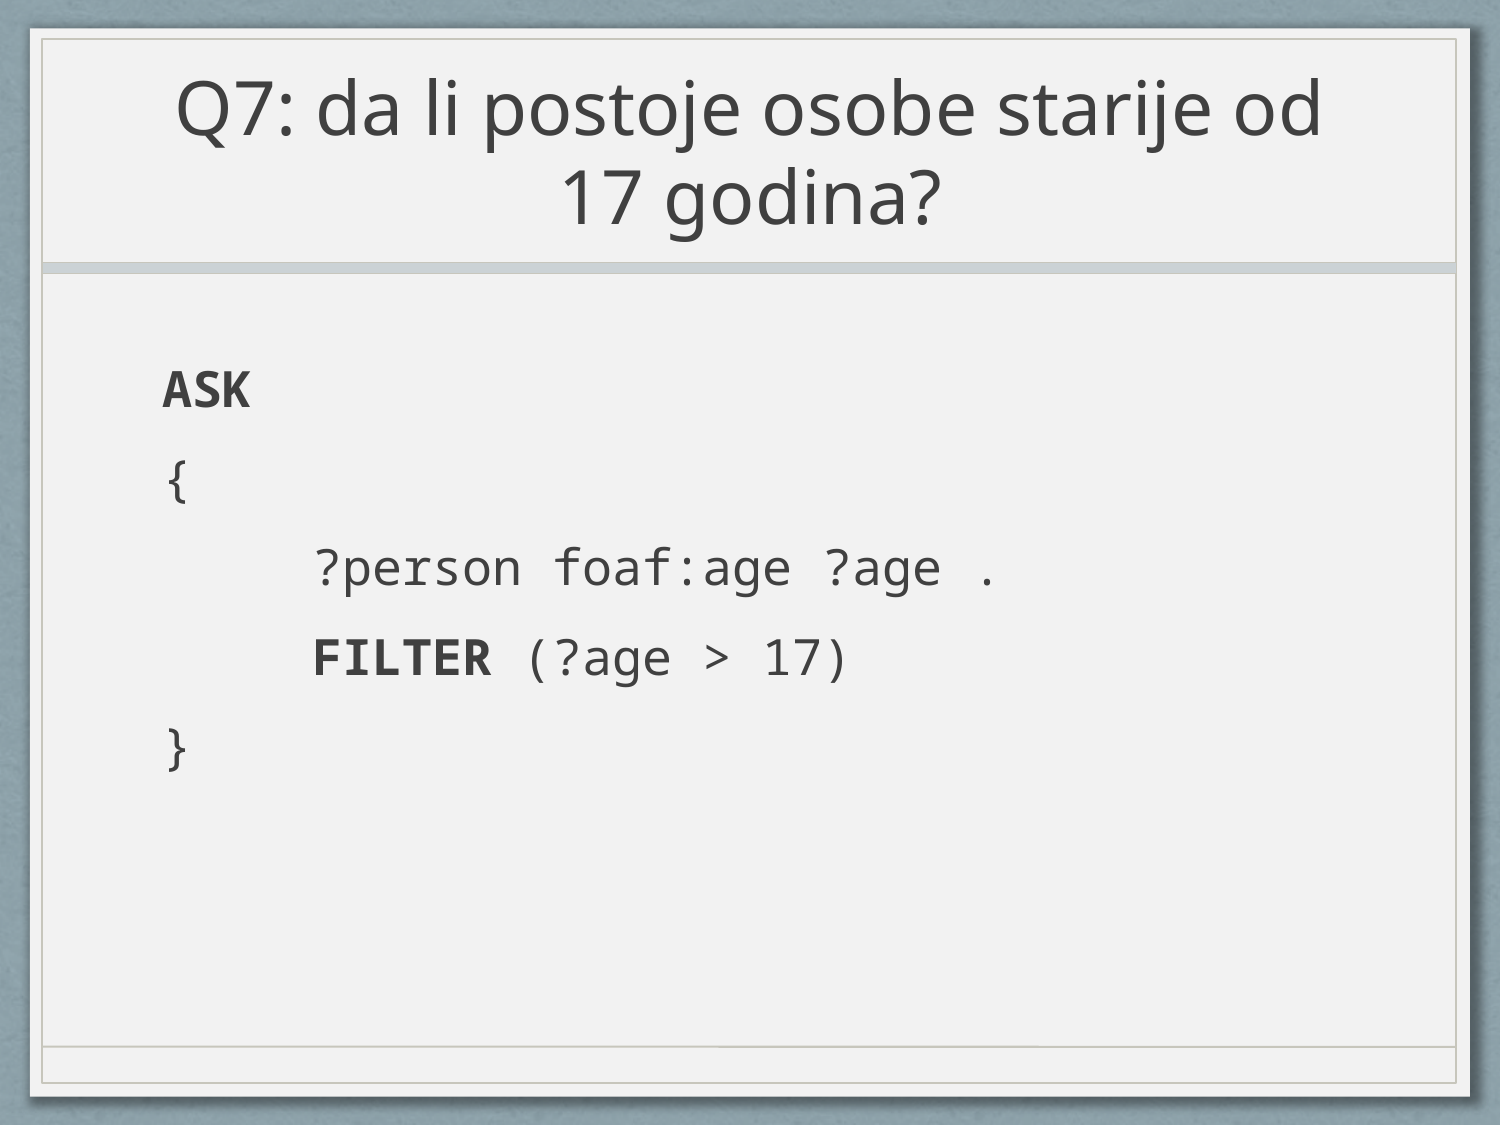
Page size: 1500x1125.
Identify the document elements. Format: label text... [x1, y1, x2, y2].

title Q7: da li postoje osobe starije od 17 godina? [147, 40, 1353, 260]
list ASK { ?person foaf:age ?age . FILTER (?age > 17) } [147, 350, 1367, 996]
